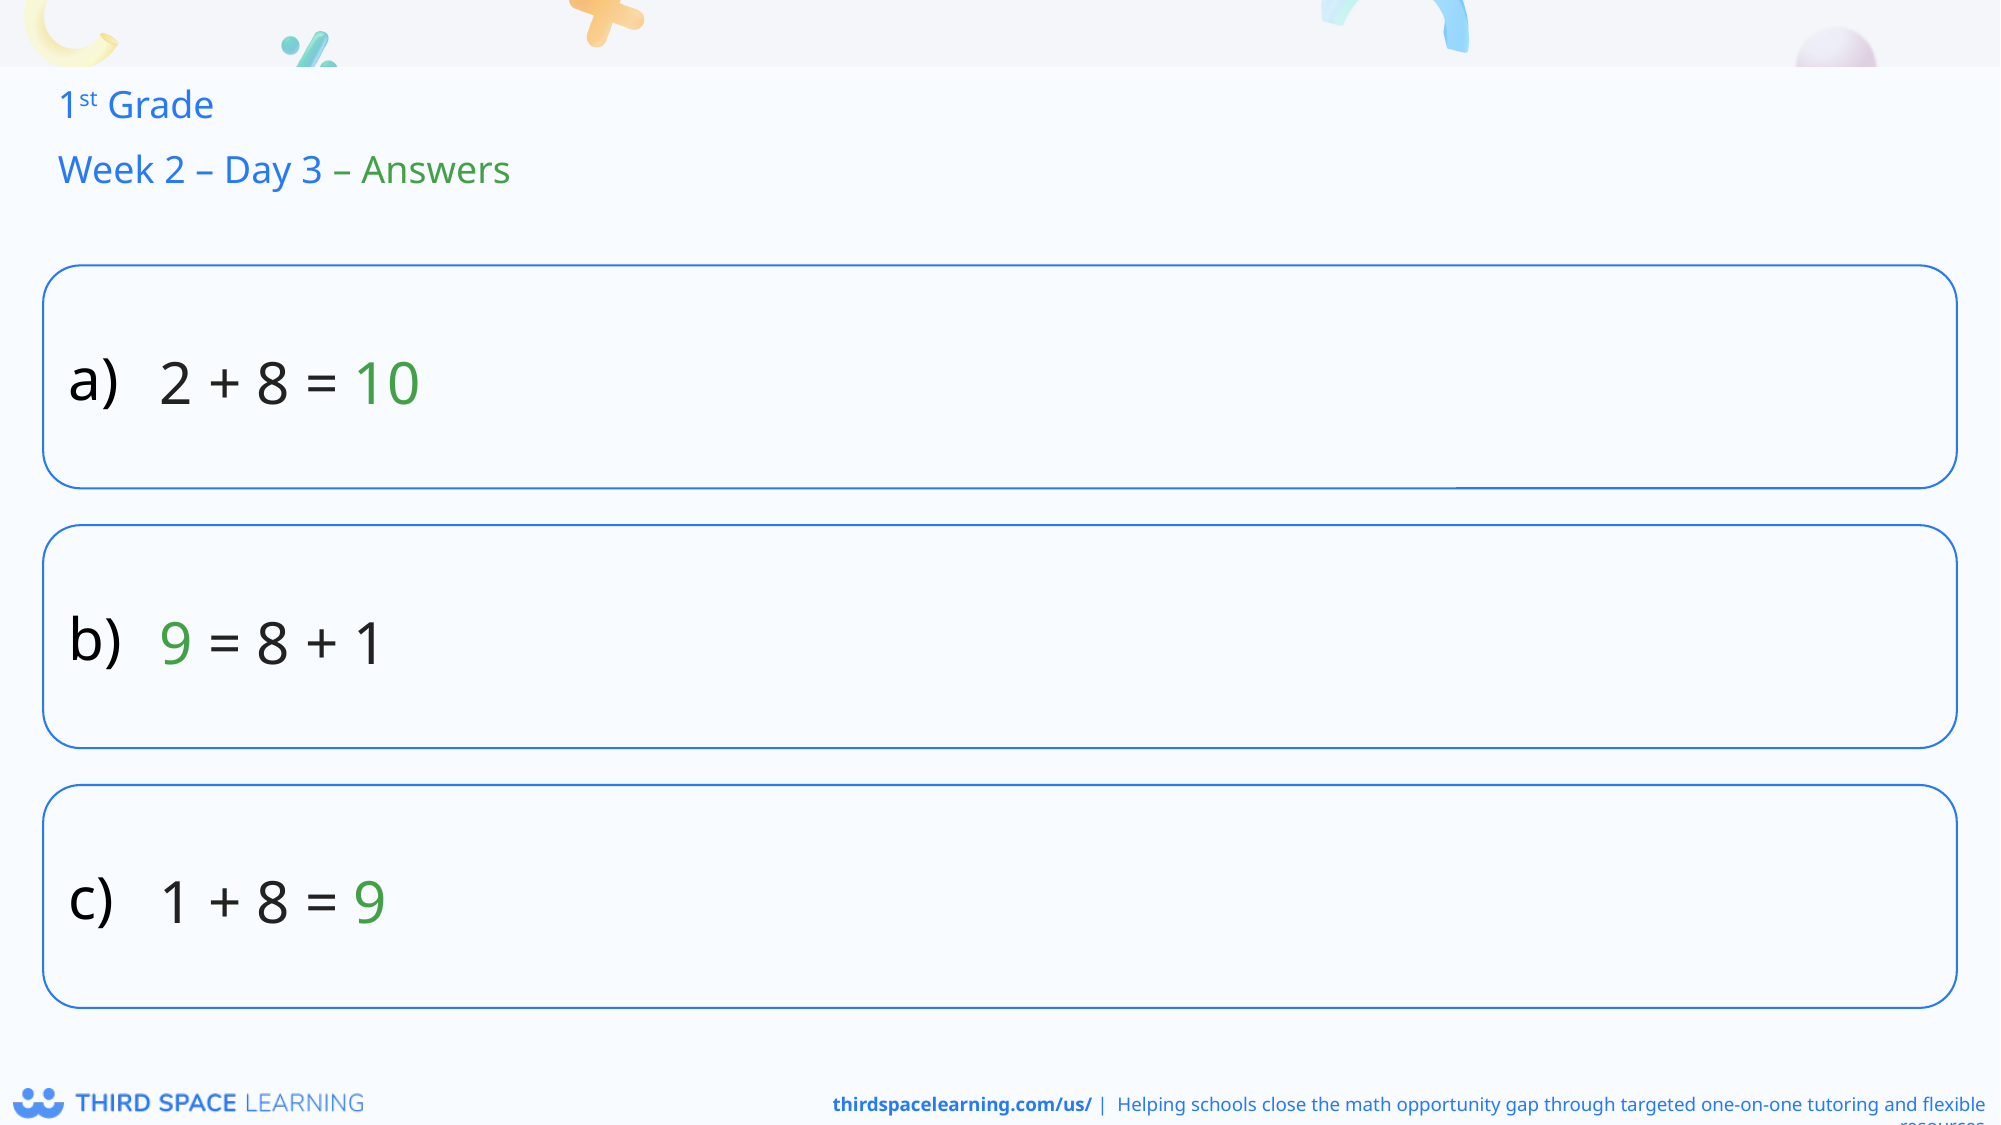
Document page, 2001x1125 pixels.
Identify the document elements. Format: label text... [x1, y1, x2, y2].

picture [0, 0, 2000, 67]
text_box 1st Grade Week 2 – Day 3 – Answers [43, 73, 705, 212]
list 9 = 8 + 1 [144, 548, 1922, 734]
list 2 + 8 = 10 [144, 288, 1922, 474]
picture [13, 1088, 365, 1119]
list 1 + 8 = 9 [144, 807, 1922, 994]
